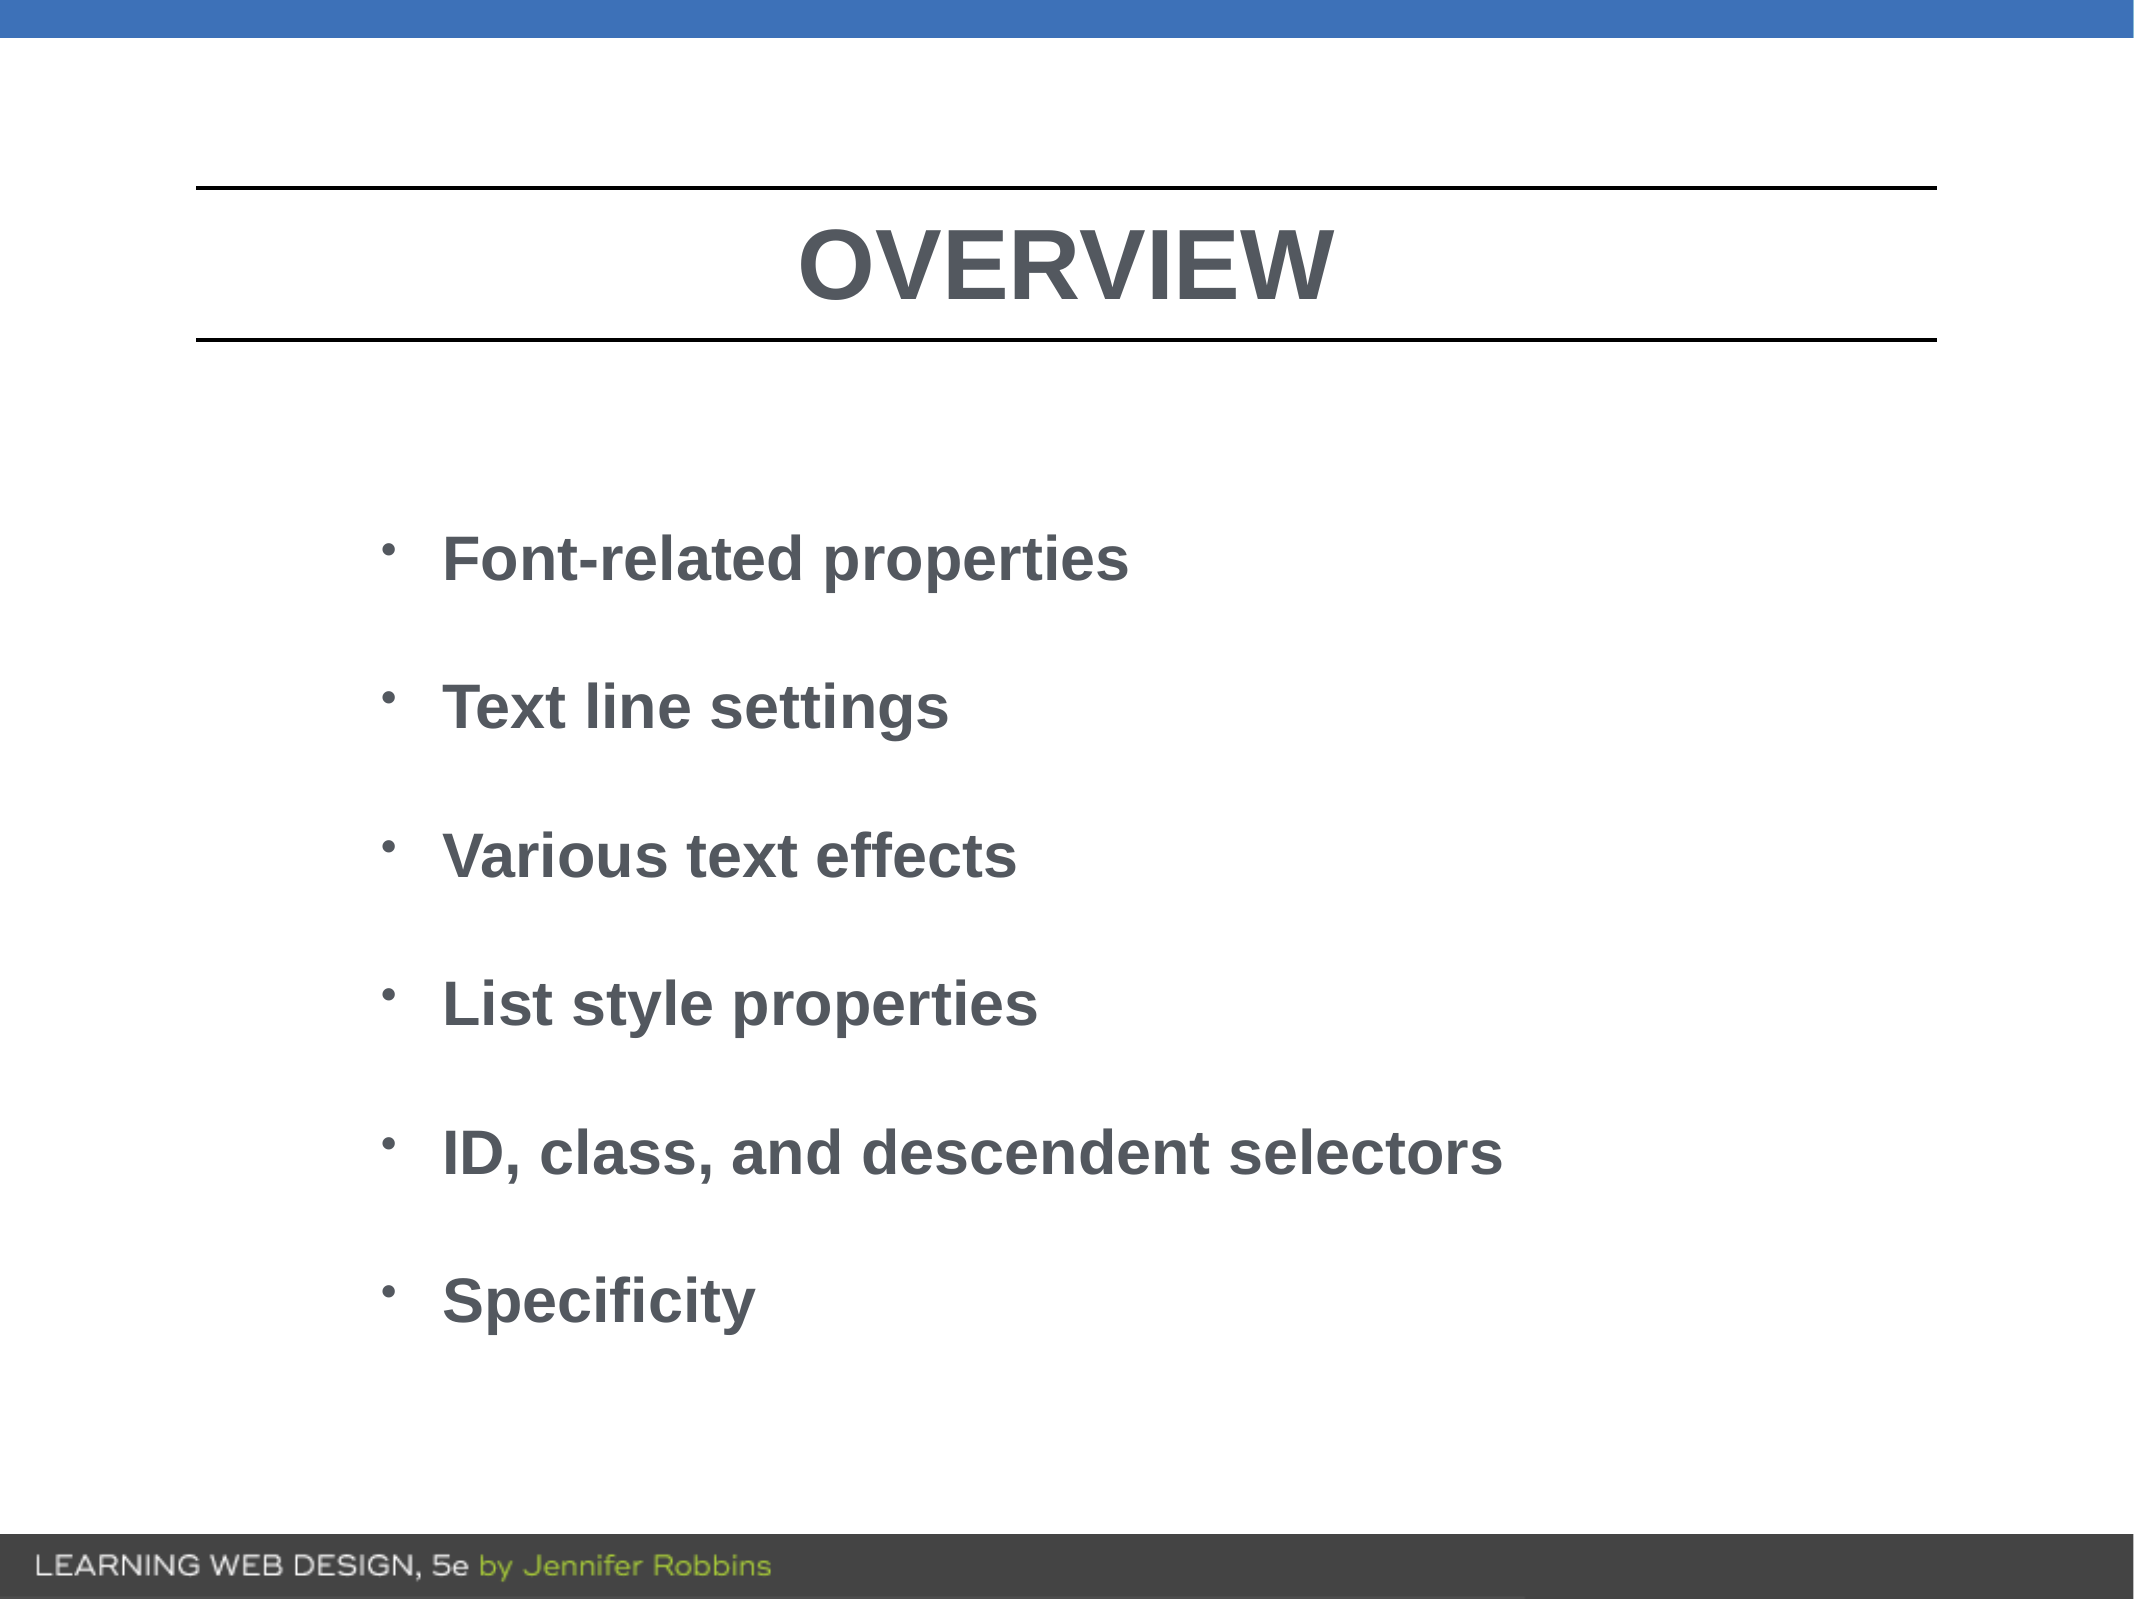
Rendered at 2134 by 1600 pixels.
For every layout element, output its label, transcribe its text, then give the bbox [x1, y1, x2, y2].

picture [0, 1534, 2134, 1599]
list Font-related properties Text line settings Various text effects List style properties ID, class, and descendent selectors Specificity [371, 507, 1978, 1346]
